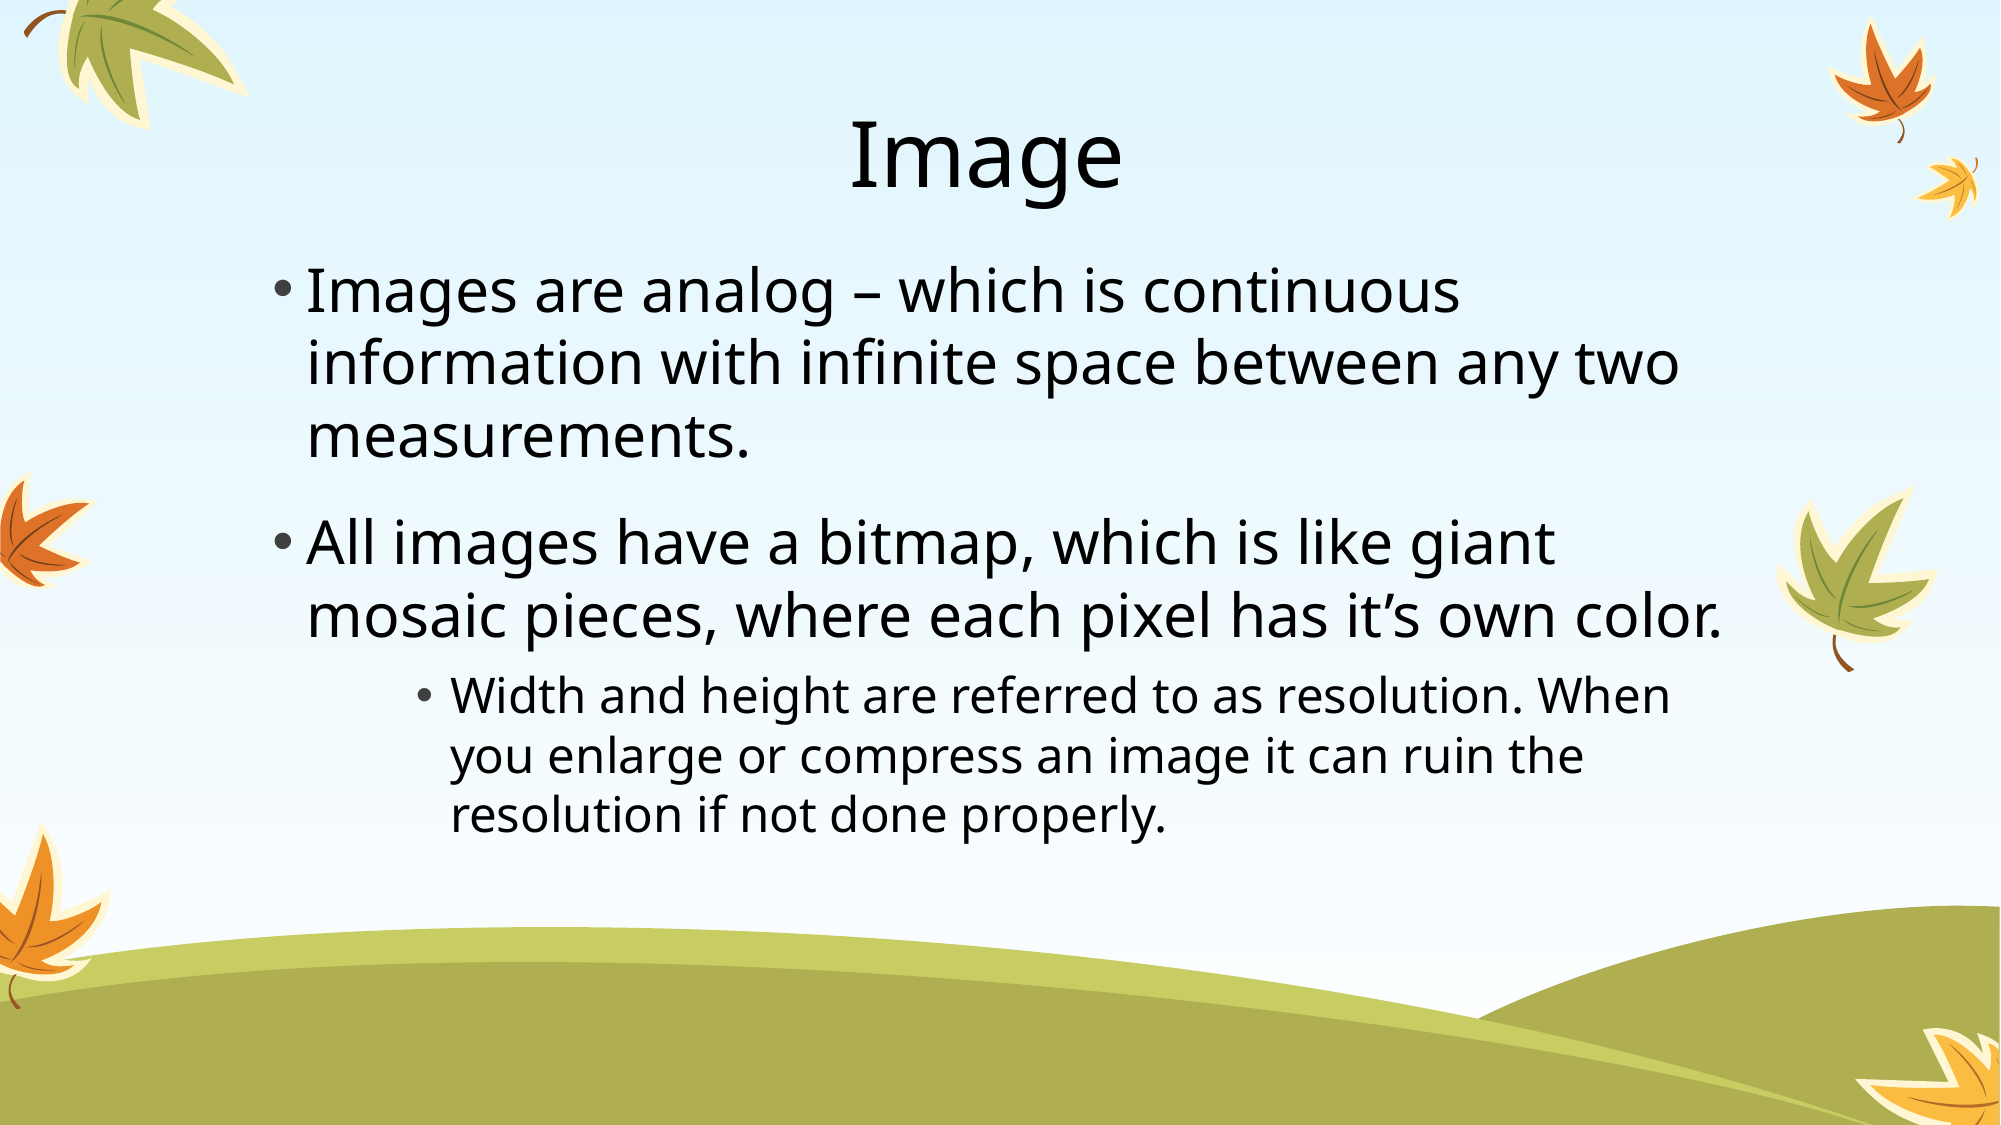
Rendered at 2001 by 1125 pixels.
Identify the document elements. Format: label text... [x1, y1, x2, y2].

title Image [249, 12, 1749, 216]
list Images are analog – which is continuous information with infinite space between any two measurements. All images have a bitmap, which is like giant mosaic pieces, where each pixel has it’s own color. Width and height are referred to as resolution. When you enlarge or compress an image it can ruin the resolution if not done properly. [250, 243, 1750, 925]
